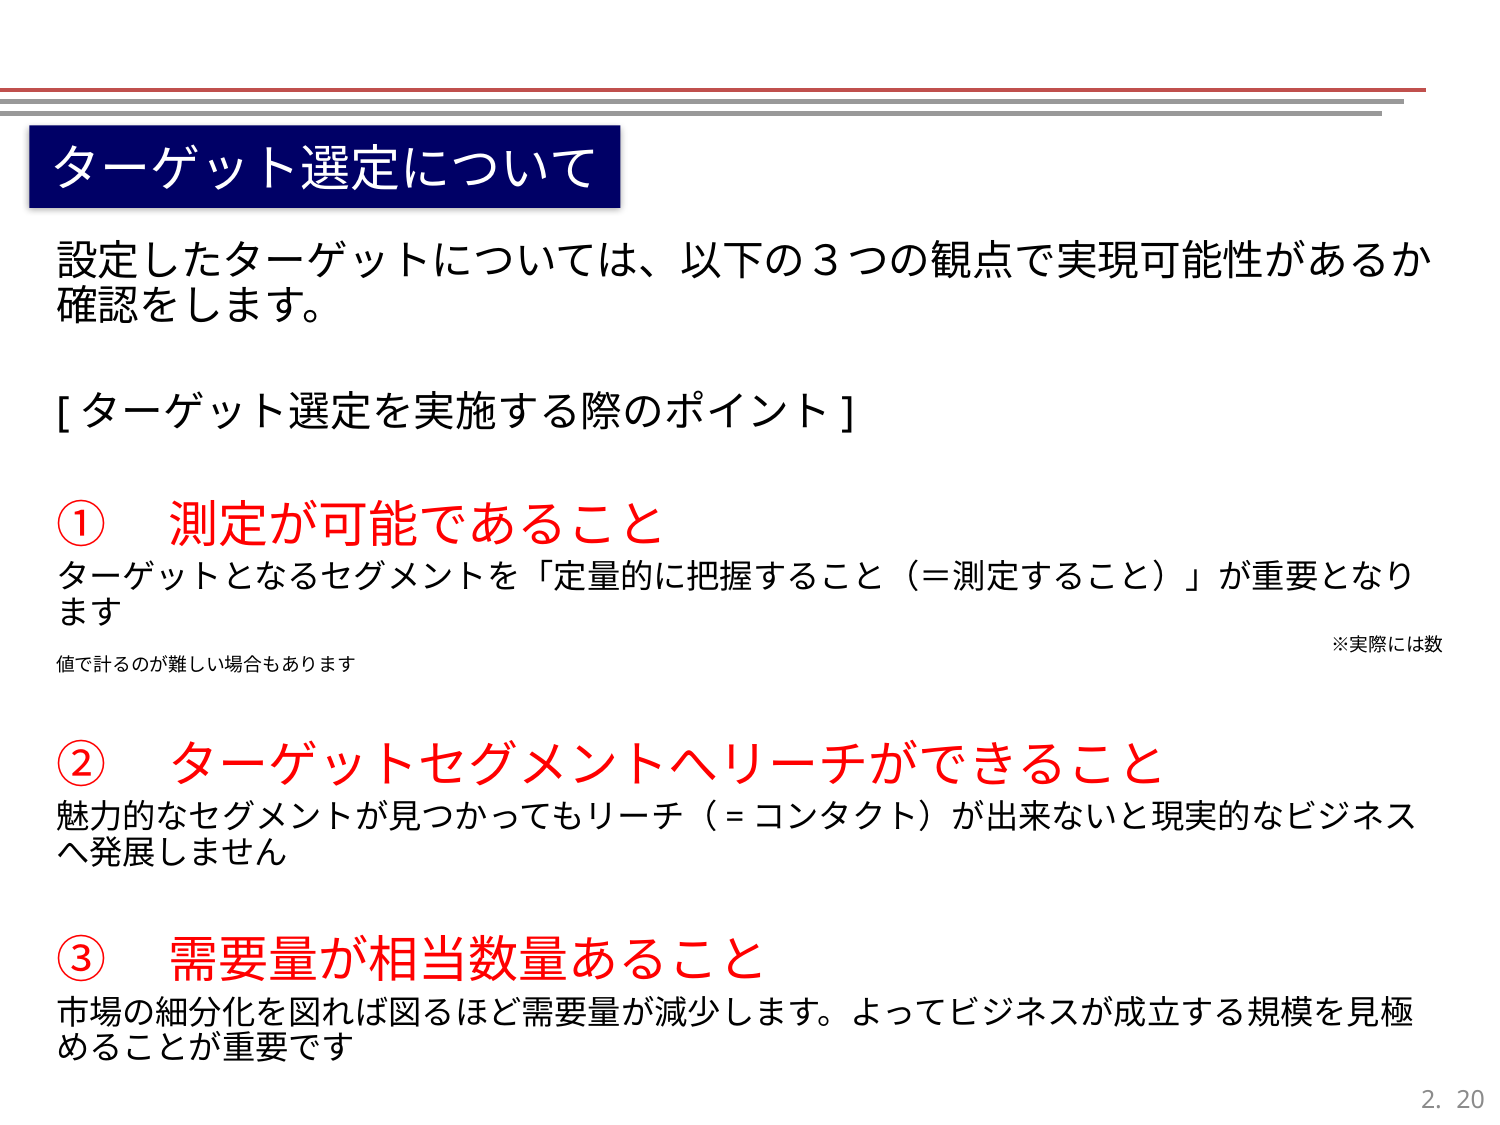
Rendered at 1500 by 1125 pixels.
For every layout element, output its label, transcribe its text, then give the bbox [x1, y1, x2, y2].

text_box 設定したターゲットについては、以下の３つの観点で実現可能性があるか確認をします。 [ターゲット選定を実施する際のポイント] ① 測定が可能であること ターゲットとなるセグメントを「定量的に把握すること（＝測定すること）」が重要となります ※実際には数値で計るのが難しい場合もあります ② ターゲットセグメントへリーチができること 魅力的なセグメントが見つかってもリーチ（=コンタクト）が出来ないと現実的なビジネスへ発展しません ③ 需要量が相当数量あること 市場の細分化を図れば図るほど需要量が減少します。よってビジネスが成立する規模を見極めることが重要です [39, 230, 1461, 1067]
slide_number 19 [1381, 1065, 1500, 1125]
text_box ターゲット選定について [29, 125, 621, 208]
